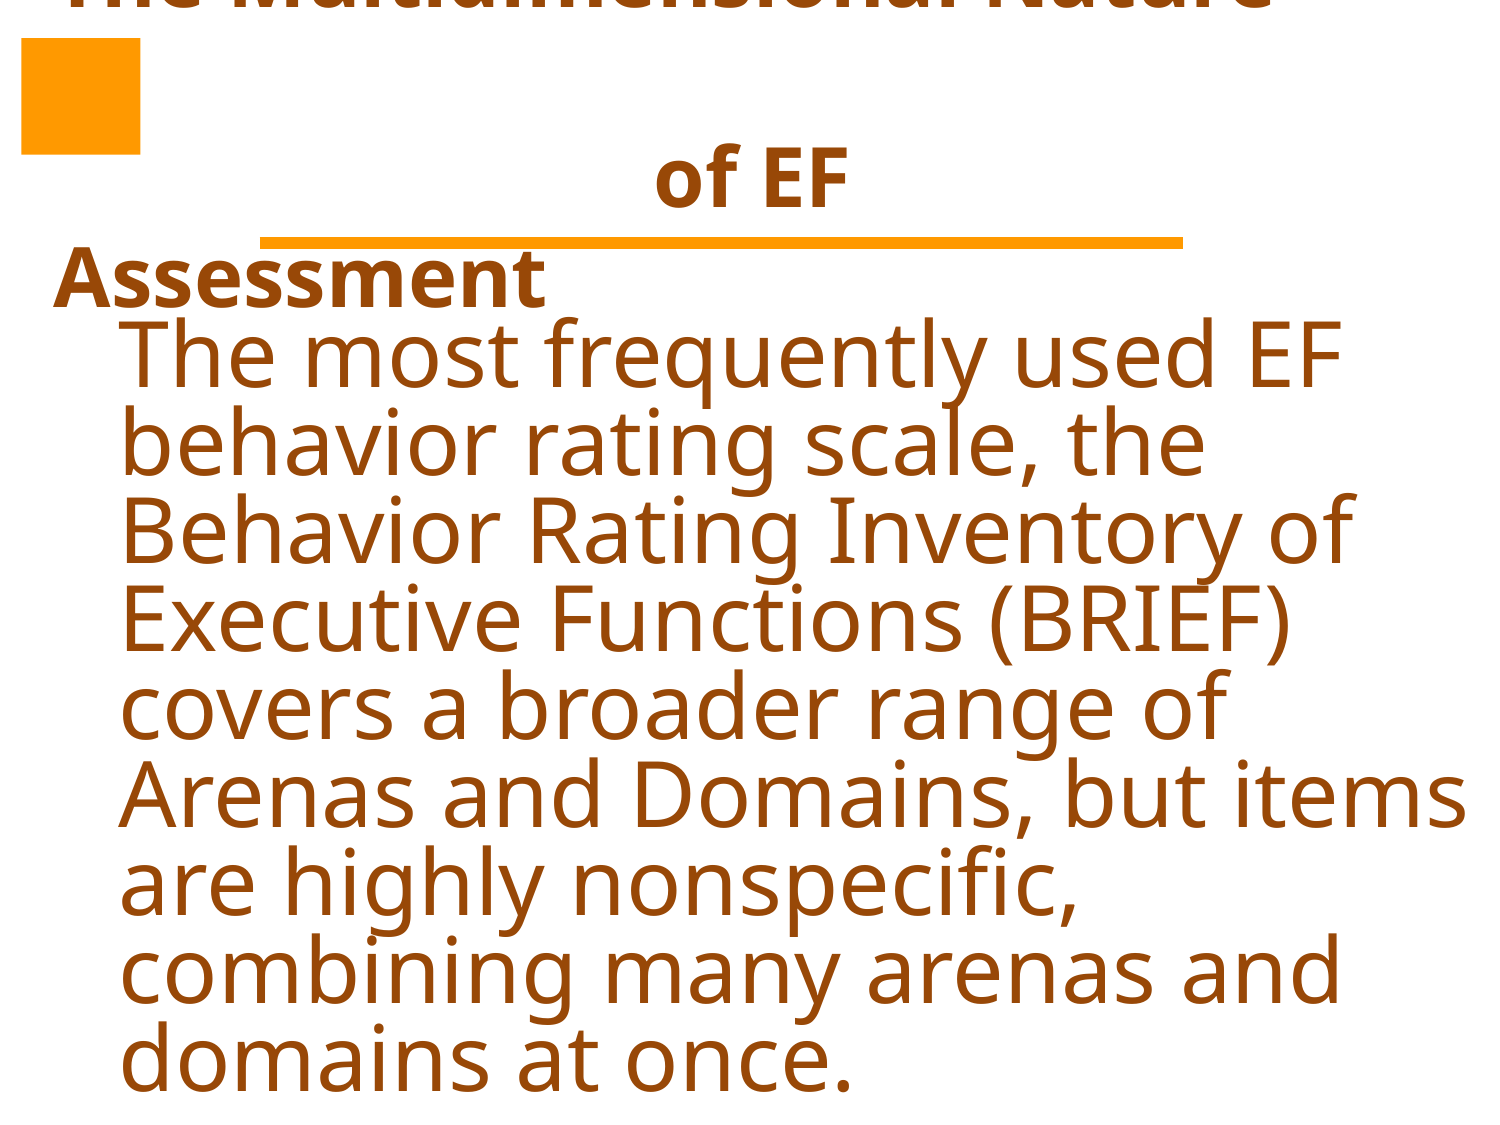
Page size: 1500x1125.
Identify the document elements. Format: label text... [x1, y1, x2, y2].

list The most frequently used EF behavior rating scale, the Behavior Rating Inventory of Executive Functions (BRIEF) covers a broader range of Arenas and Domains, but items are highly nonspecific, combining many arenas and domains at once. [103, 309, 1500, 1110]
text_box [19, 36, 142, 157]
title The Multidimensional Nature of EF Assessment [38, 47, 1313, 201]
